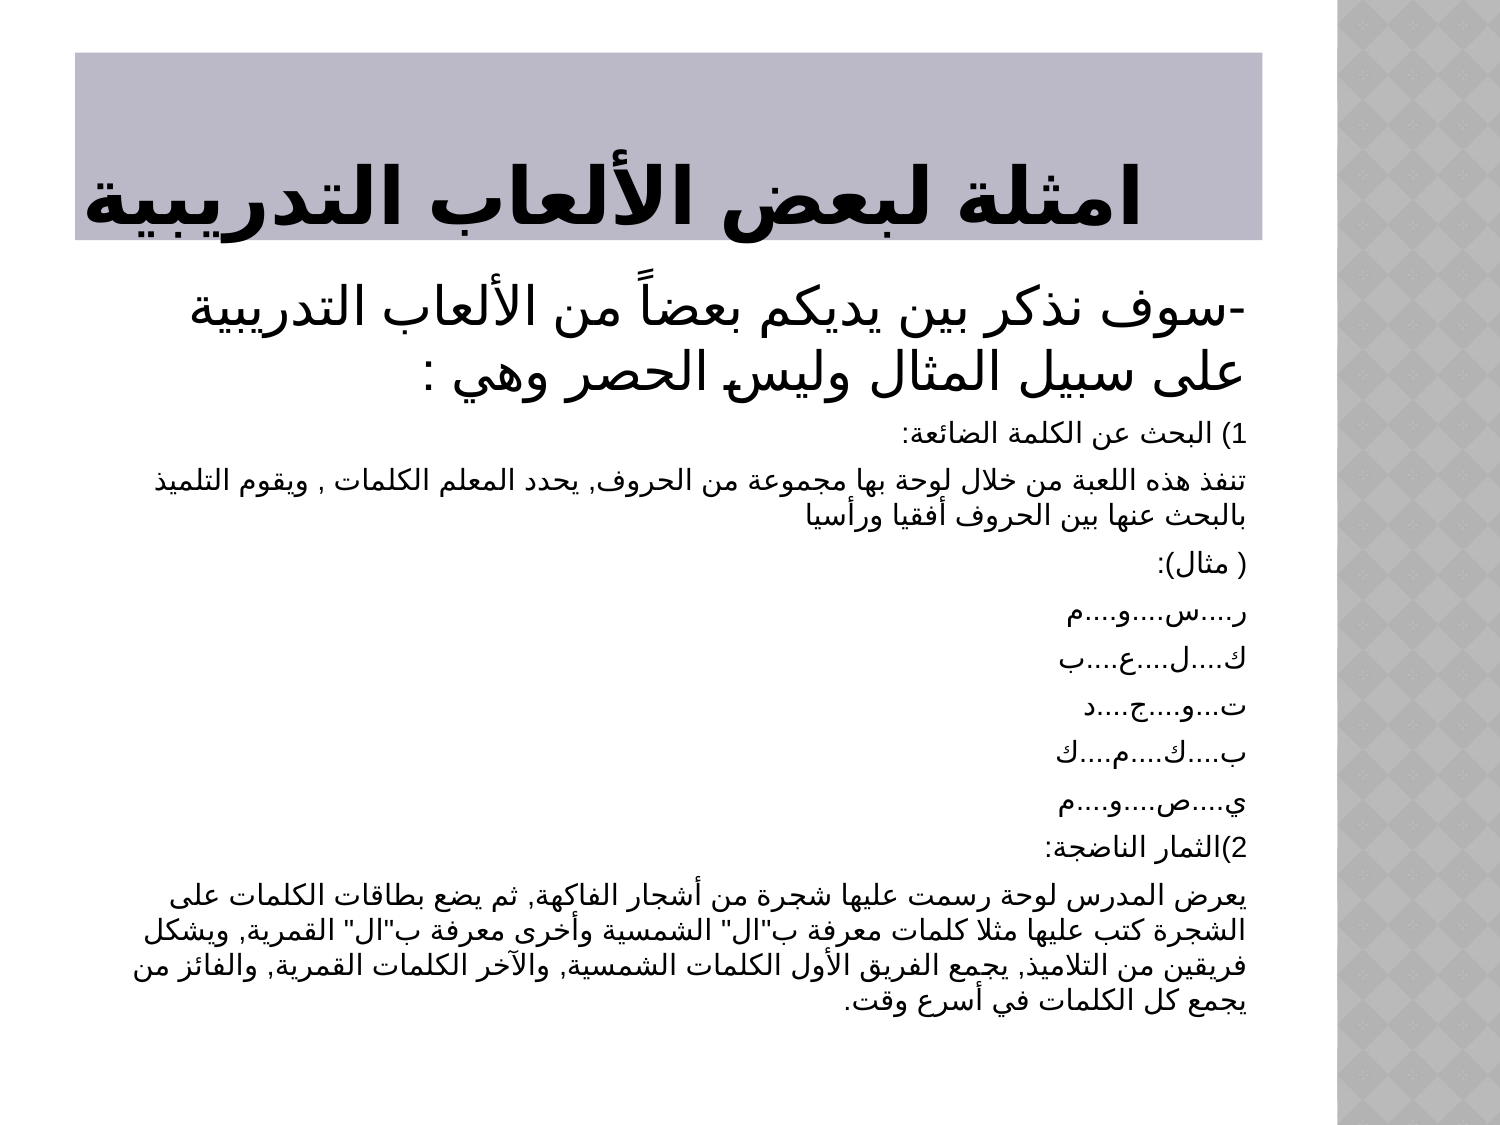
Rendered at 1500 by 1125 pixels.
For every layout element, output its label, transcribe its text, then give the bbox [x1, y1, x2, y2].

list -سوف نذكر بين يديكم بعضاً من الألعاب التدريبية على سبيل المثال وليس الحصر وهي : 1) البحث عن الكلمة الضائعة: تنفذ هذه اللعبة من خلال لوحة بها مجموعة من الحروف, يحدد المعلم الكلمات , ويقوم التلميذ بالبحث عنها بين الحروف أفقيا ورأسيا ( مثال): ر....س....و....م ك....ل....ع....ب ت...و....ج....د ب....ك....م....ك ي....ص....و....م 2)الثمار الناضجة: يعرض المدرس لوحة رسمت عليها شجرة من أشجار الفاكهة, ثم يضع بطاقات الكلمات على الشجرة كتب عليها مثلا كلمات معرفة ب"ال" الشمسية وأخرى معرفة ب"ال" القمرية, ويشكل فريقين من التلاميذ, يجمع الفريق الأول الكلمات الشمسية, والآخر الكلمات القمرية, والفائز من يجمع كل الكلمات في أسرع وقت. [75, 264, 1263, 1060]
title امثلة لبعض الألعاب التدريبية [75, 52, 1263, 241]
